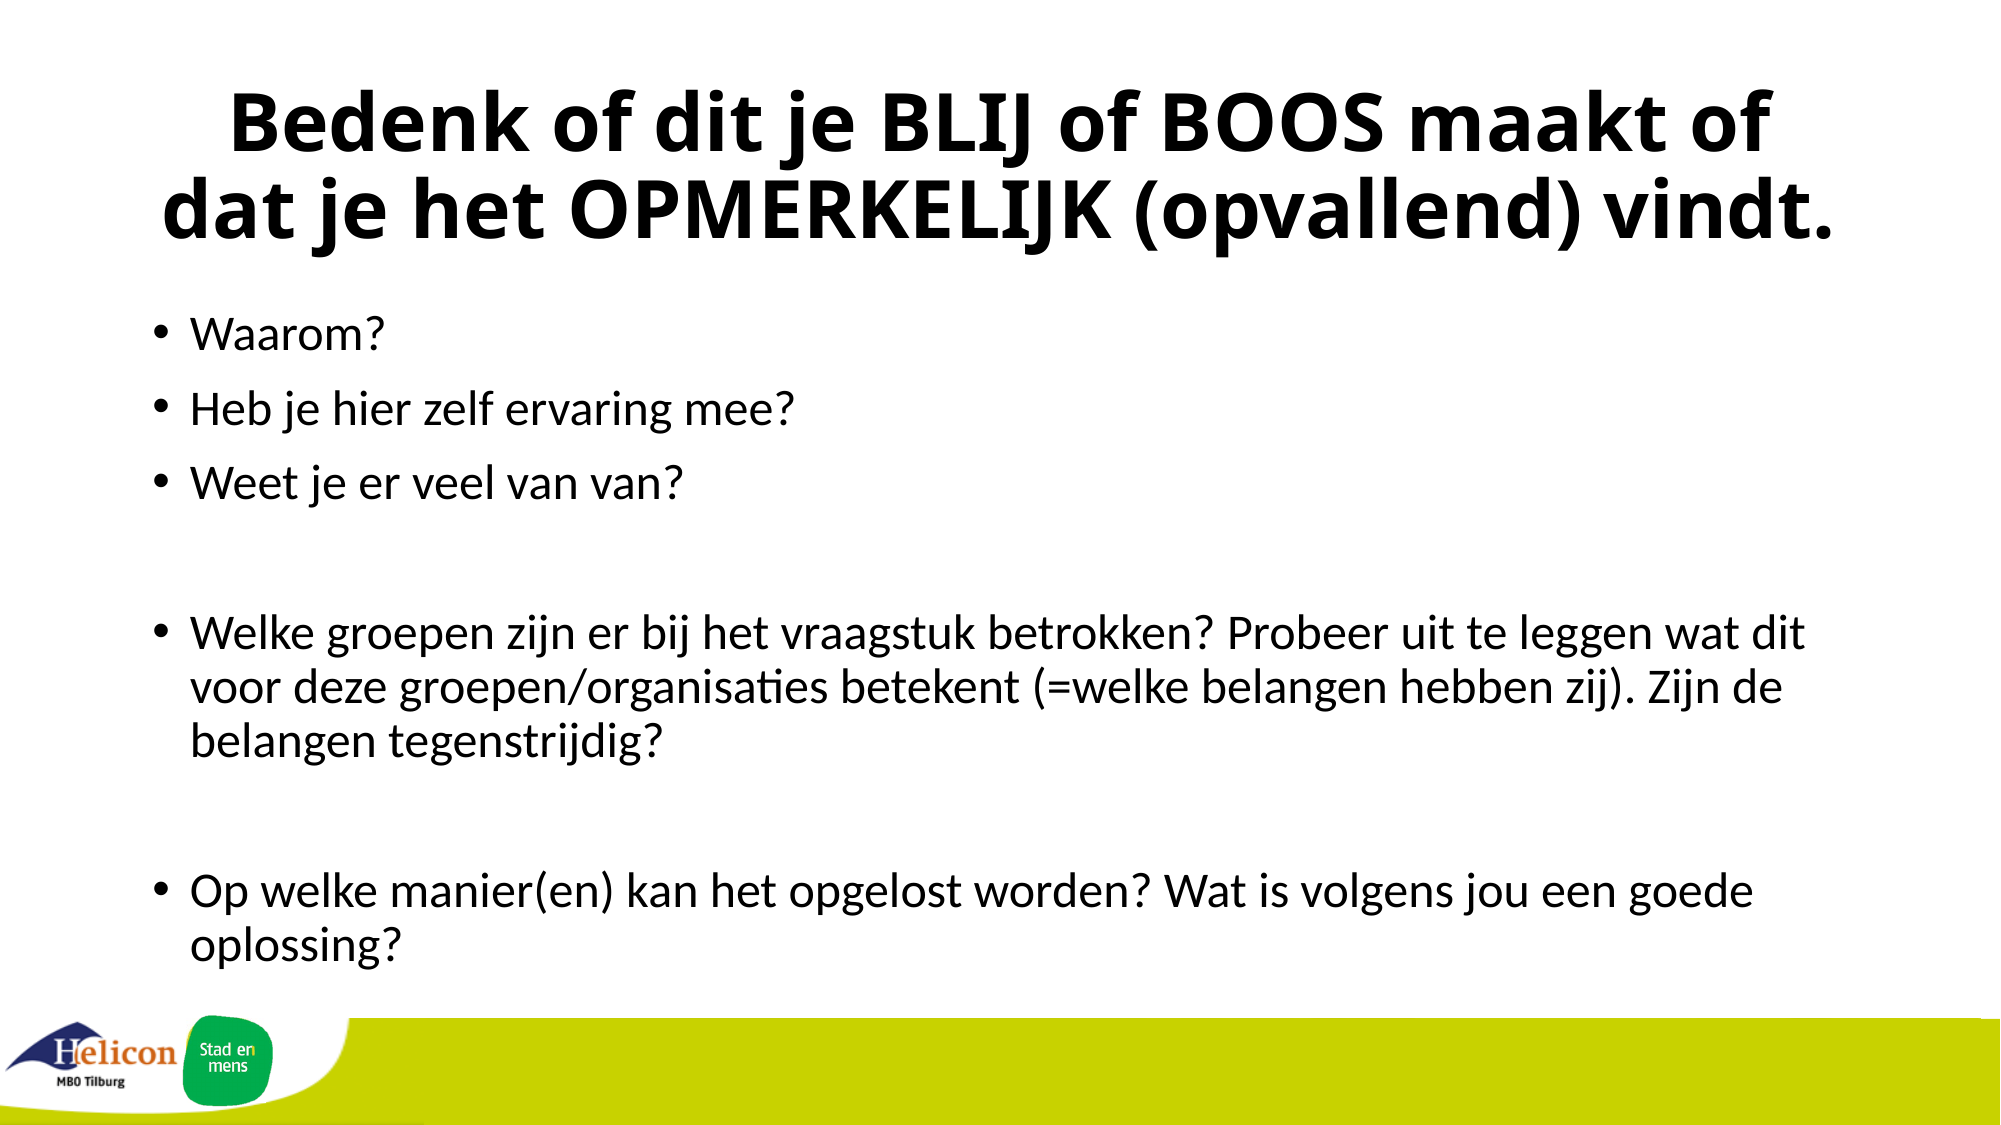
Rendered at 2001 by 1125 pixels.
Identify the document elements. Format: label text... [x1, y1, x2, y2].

title Bedenk of dit je BLIJ of BOOS maakt of dat je het OPMERKELIJK (opvallend) vindt. [137, 59, 1863, 278]
list Waarom? Heb je hier zelf ervaring mee? Weet je er veel van van? Welke groepen zijn er bij het vraagstuk betrokken? Probeer uit te leggen wat dit voor deze groepen/organisaties betekent (=welke belangen hebben zij). Zijn de belangen tegenstrijdig? Op welke manier(en) kan het opgelost worden? Wat is volgens jou een goede oplossing? [137, 299, 1863, 1014]
picture [0, 1014, 424, 1125]
